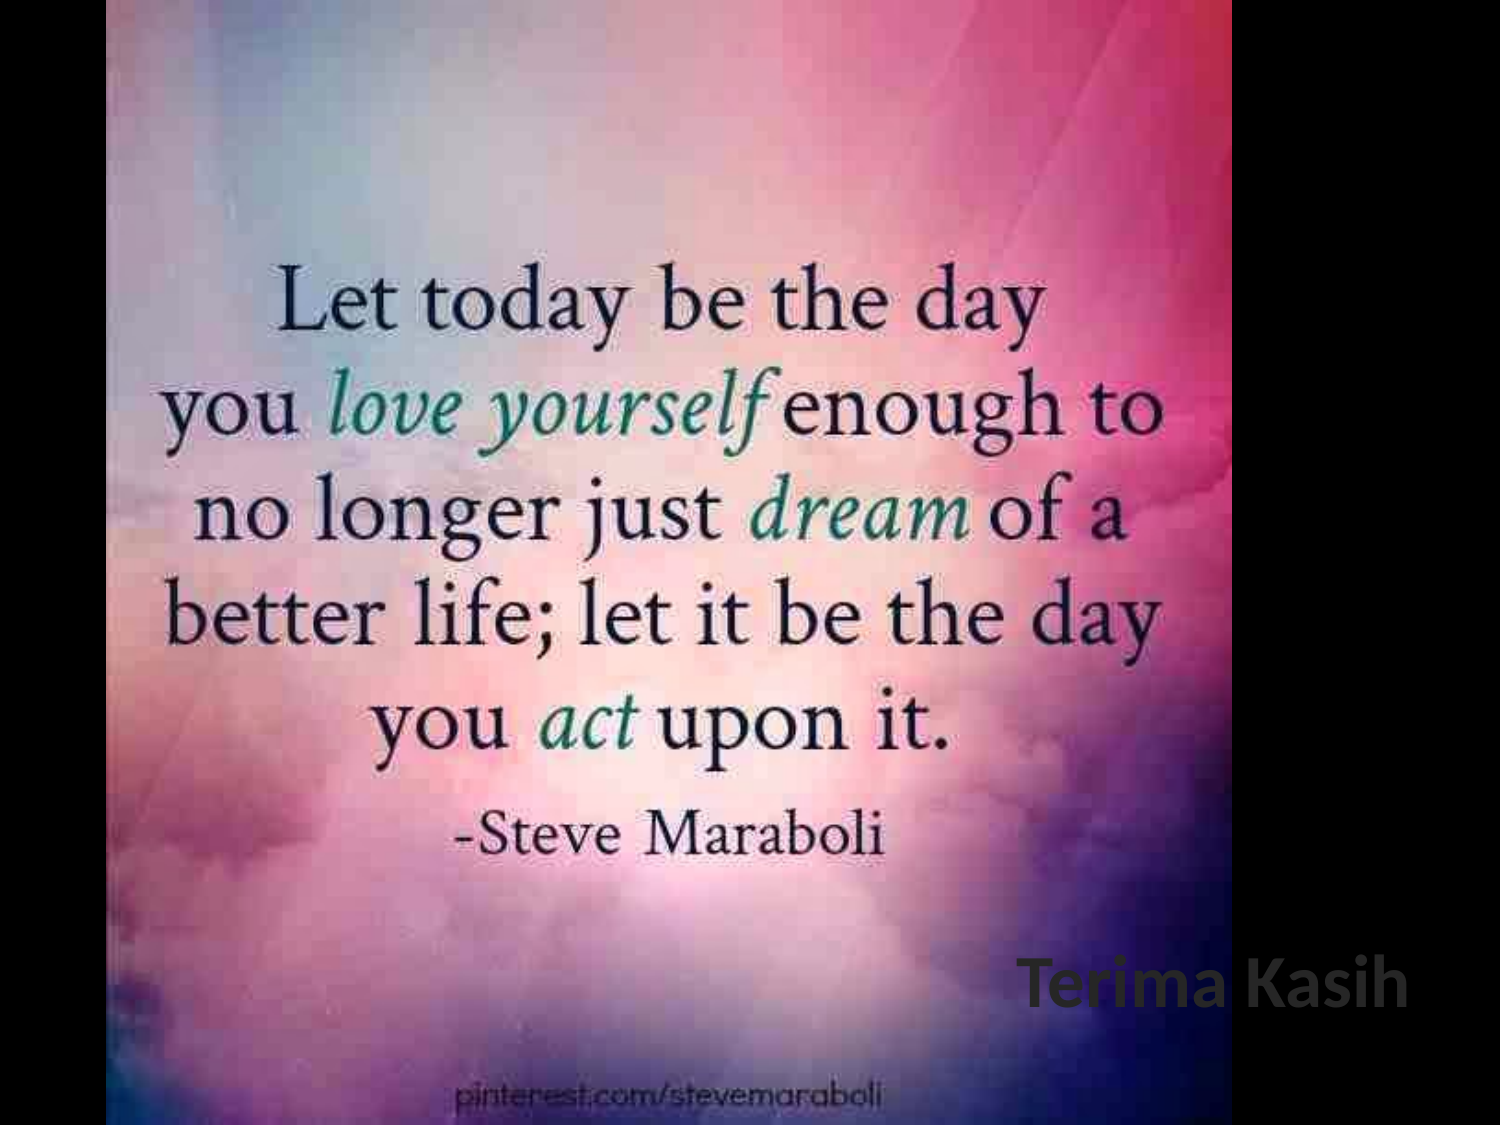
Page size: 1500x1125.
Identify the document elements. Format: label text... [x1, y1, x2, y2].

text_box Terima Kasih [1234, 924, 1427, 1030]
picture [105, 0, 1232, 1125]
